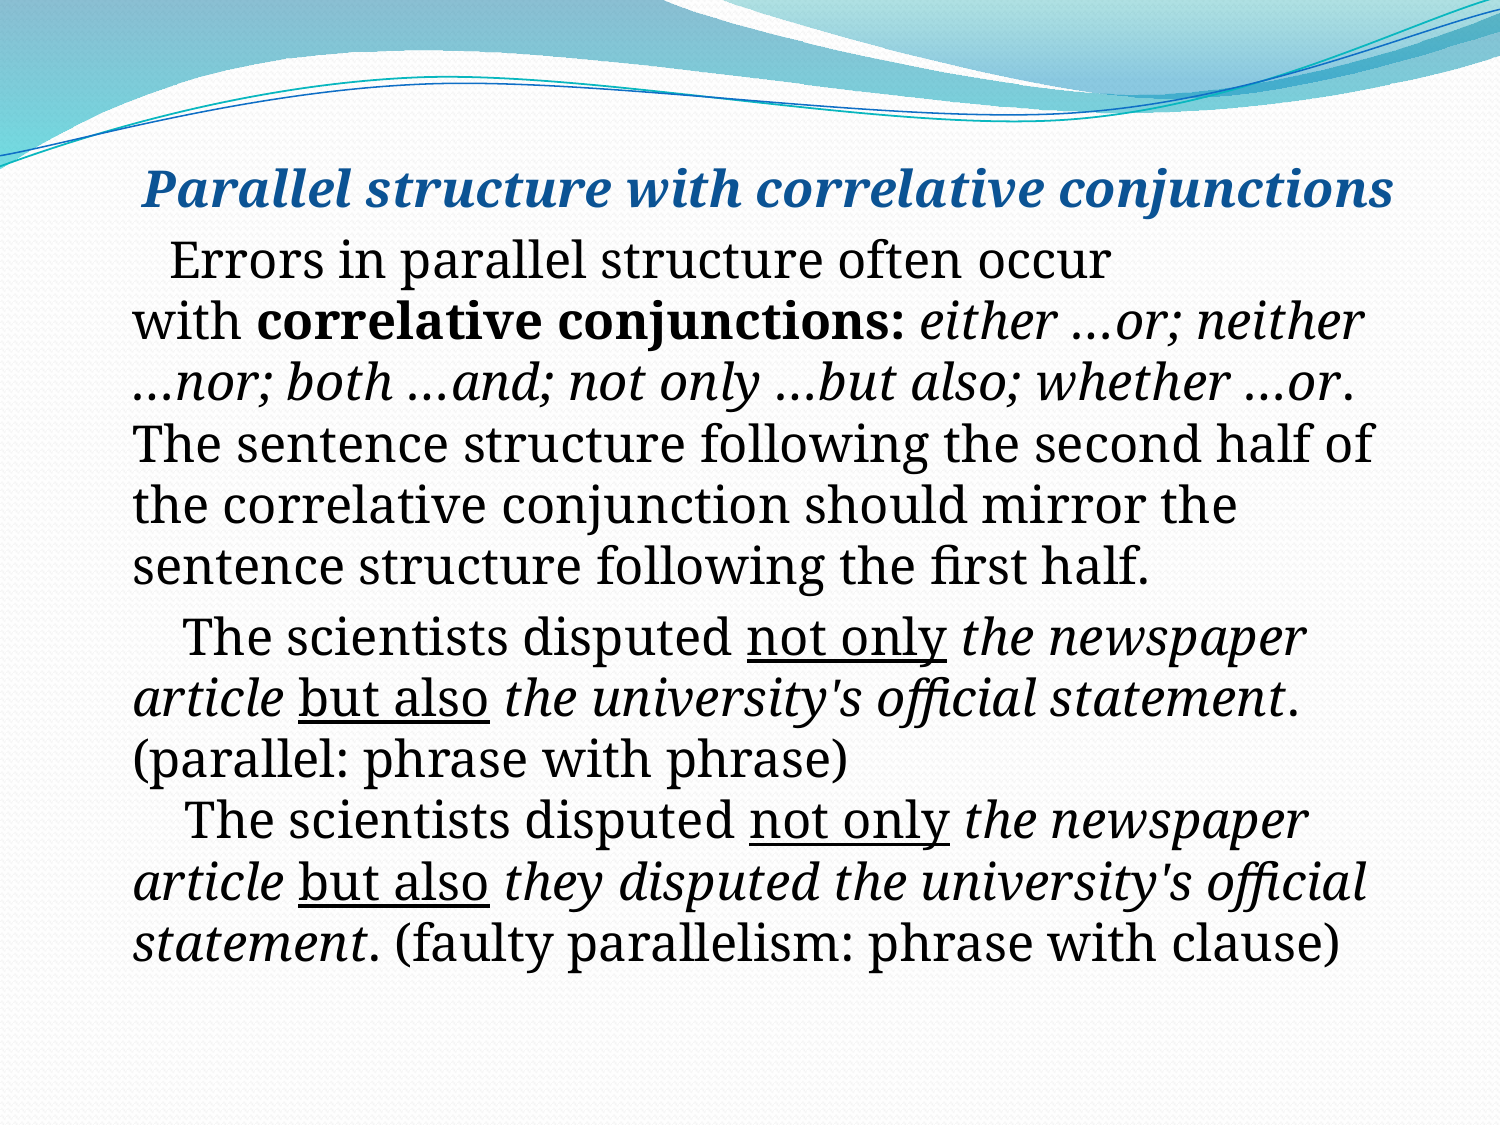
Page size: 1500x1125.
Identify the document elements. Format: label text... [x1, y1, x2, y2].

list Parallel structure with correlative conjunctions Errors in parallel structure often occur with correlative conjunctions: either …or; neither …nor; both …and; not only …but also; whether …or. The sentence structure following the second half of the correlative conjunction should mirror the sentence structure following the first half. The scientists disputed not only the newspaper article but also the university's official statement. (parallel: phrase with phrase) The scientists disputed not only the newspaper article but also they disputed the university's official statement. (faulty parallelism: phrase with clause) [75, 149, 1425, 1047]
